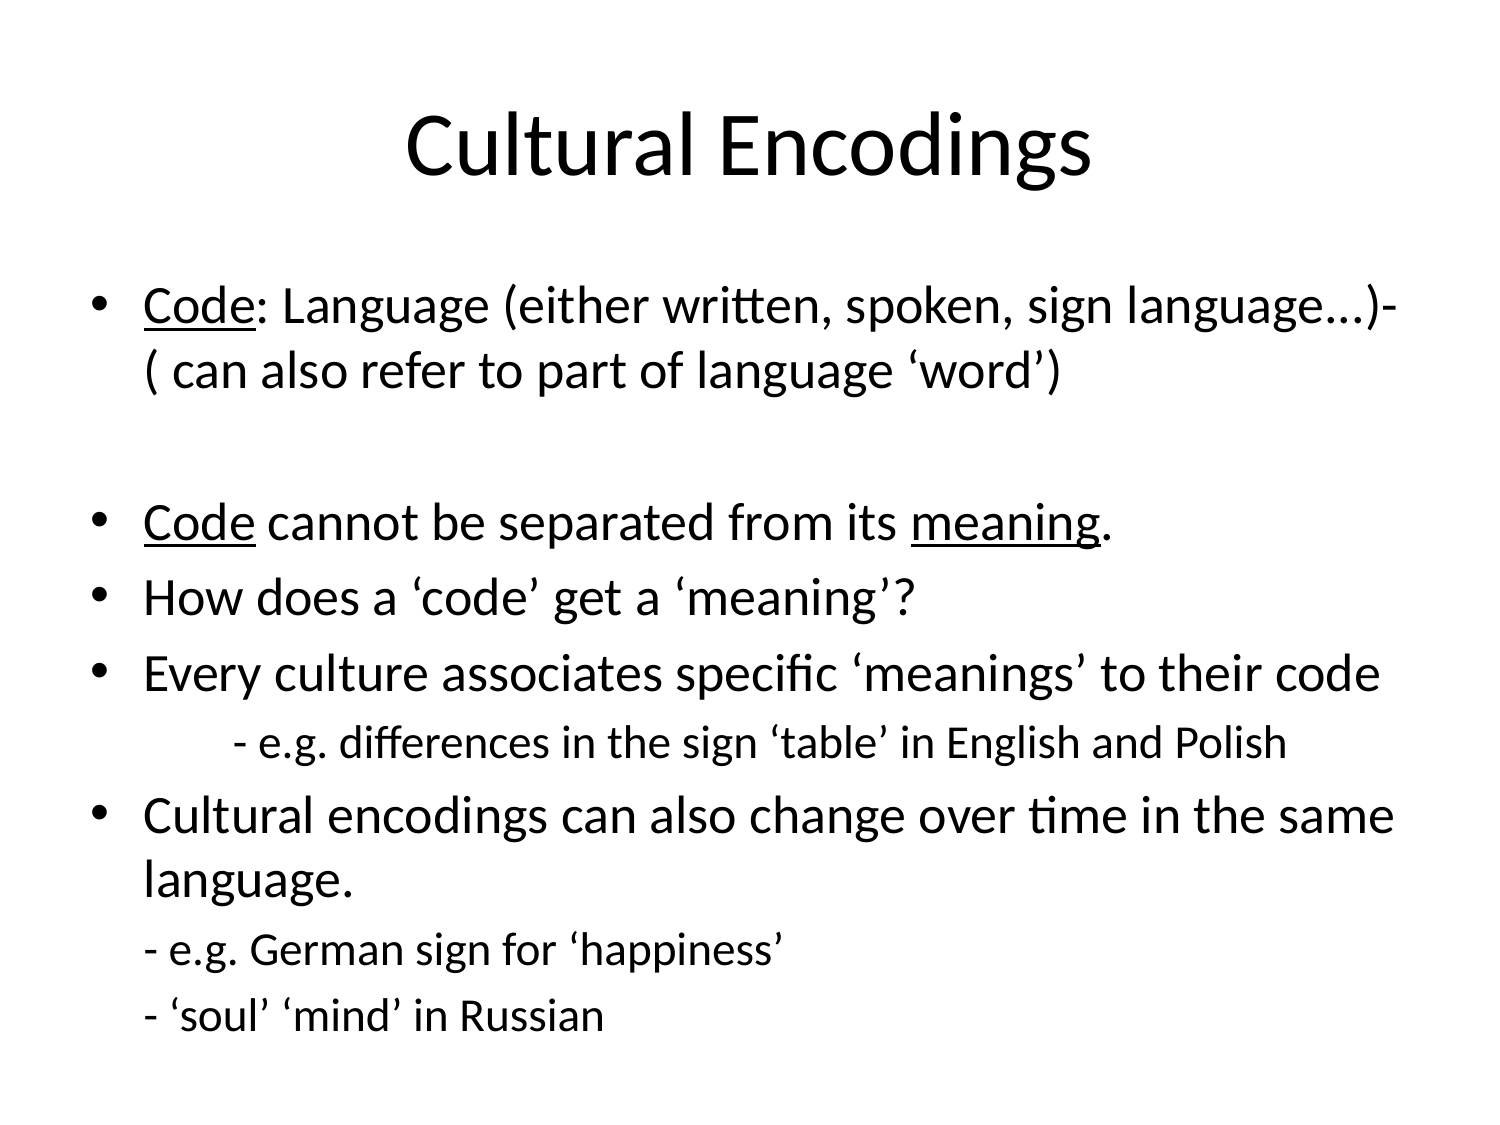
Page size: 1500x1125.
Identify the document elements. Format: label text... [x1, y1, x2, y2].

title Cultural Encodings [75, 45, 1425, 233]
list Code: Language (either written, spoken, sign language...)- ( can also refer to part of language ‘word’) Code cannot be separated from its meaning. How does a ‘code’ get a ‘meaning’? Every culture associates specific ‘meanings’ to their code - e.g. differences in the sign ‘table’ in English and Polish Cultural encodings can also change over time in the same language. - e.g. German sign for ‘happiness’ - ‘soul’ ‘mind’ in Russian [75, 262, 1425, 1100]
